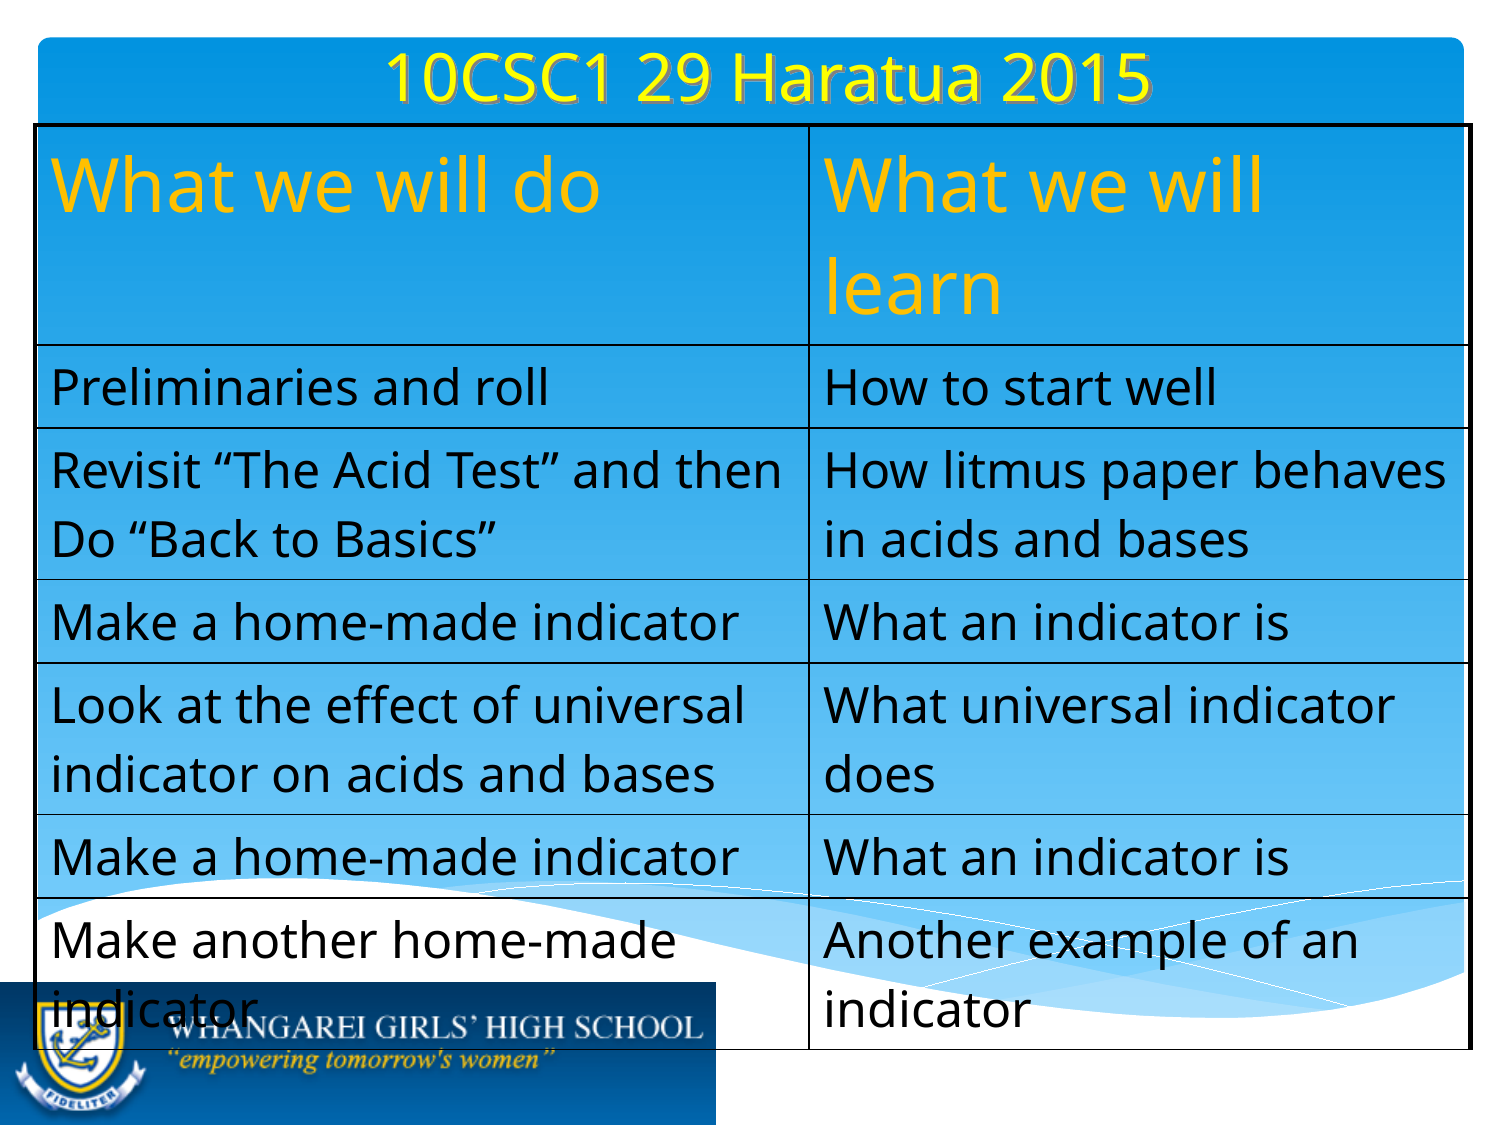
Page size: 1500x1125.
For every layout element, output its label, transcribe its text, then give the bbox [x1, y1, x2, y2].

table_header What we will do [37, 127, 808, 344]
text_box 10CSC1 29 Haratua 2015 [162, 24, 1375, 123]
table_cell How to start well [810, 346, 1468, 427]
table_cell Make another home-made indicator [37, 899, 808, 1049]
table_cell What universal indicator does [810, 664, 1468, 814]
table_cell What an indicator is [810, 815, 1468, 897]
table_cell Look at the effect of universal indicator on acids and bases [37, 664, 808, 814]
table_cell What an indicator is [810, 580, 1468, 662]
table_cell Make a home-made indicator [37, 815, 808, 897]
table_header What we will learn [810, 127, 1468, 344]
table_cell Preliminaries and roll [37, 346, 808, 427]
table_cell How litmus paper behaves in acids and bases [810, 429, 1468, 579]
table_cell Another example of an indicator [810, 899, 1468, 1049]
table_cell Make a home-made indicator [37, 580, 808, 662]
picture [0, 982, 716, 1125]
table_cell Revisit “The Acid Test” and then Do “Back to Basics” [37, 429, 808, 579]
